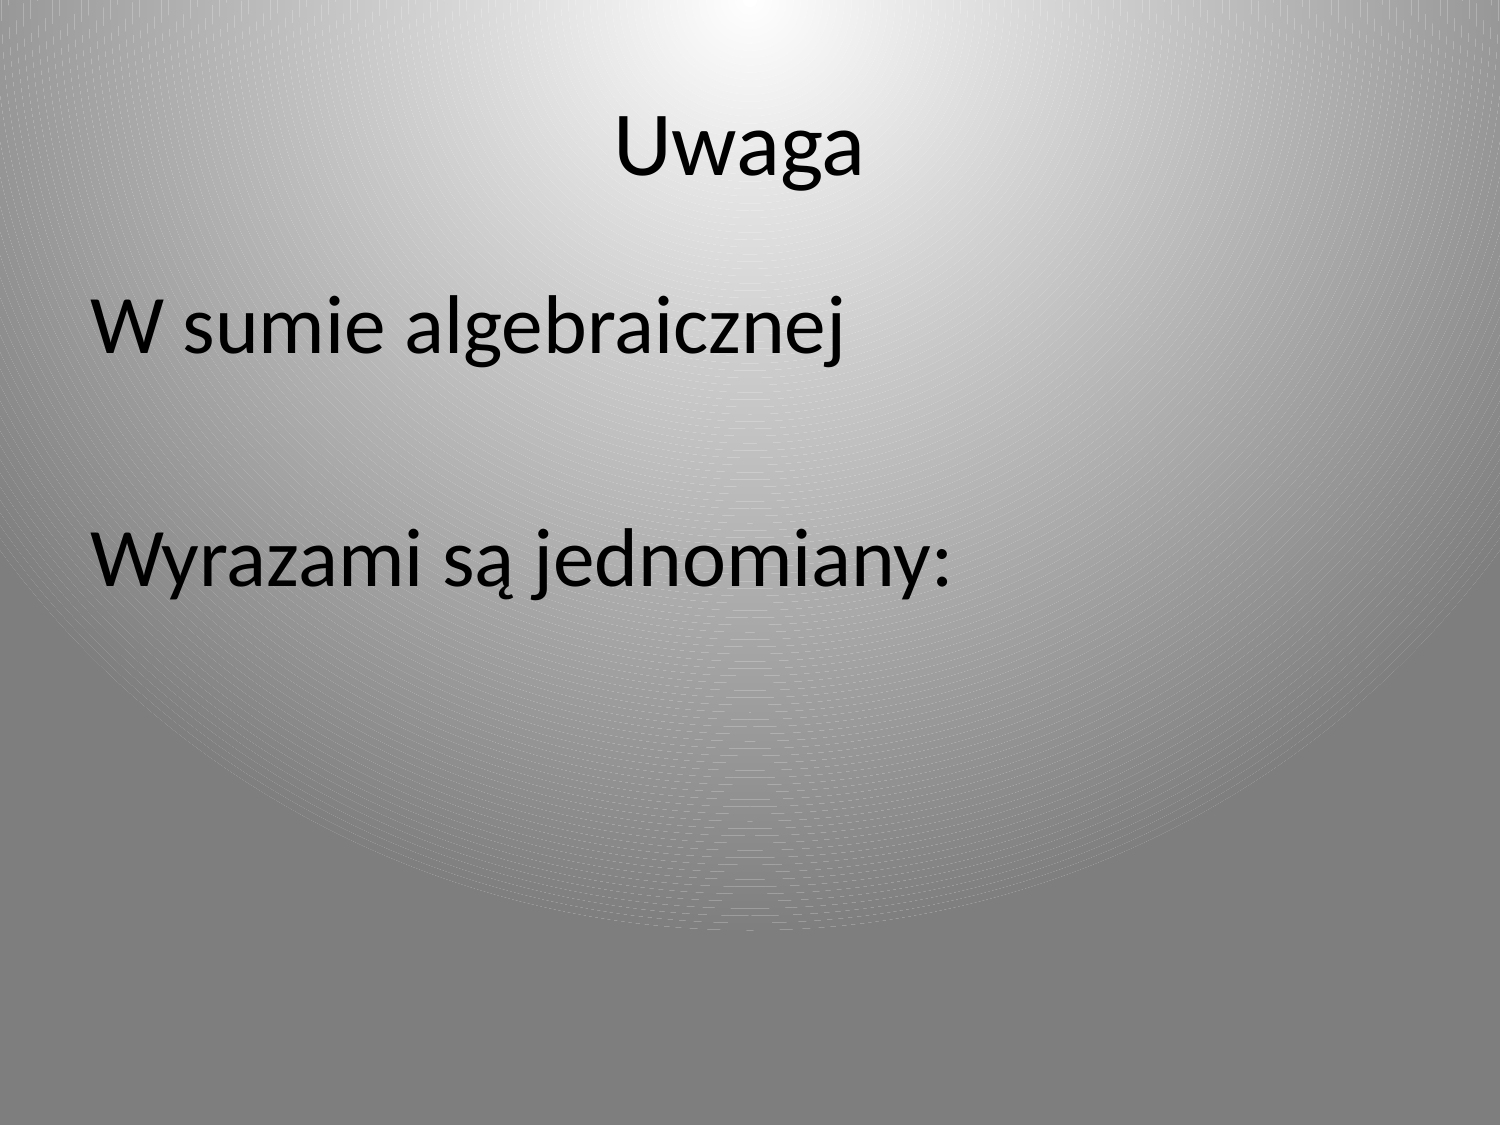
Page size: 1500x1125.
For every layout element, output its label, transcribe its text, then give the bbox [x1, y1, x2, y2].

title Uwaga [75, 45, 1425, 233]
